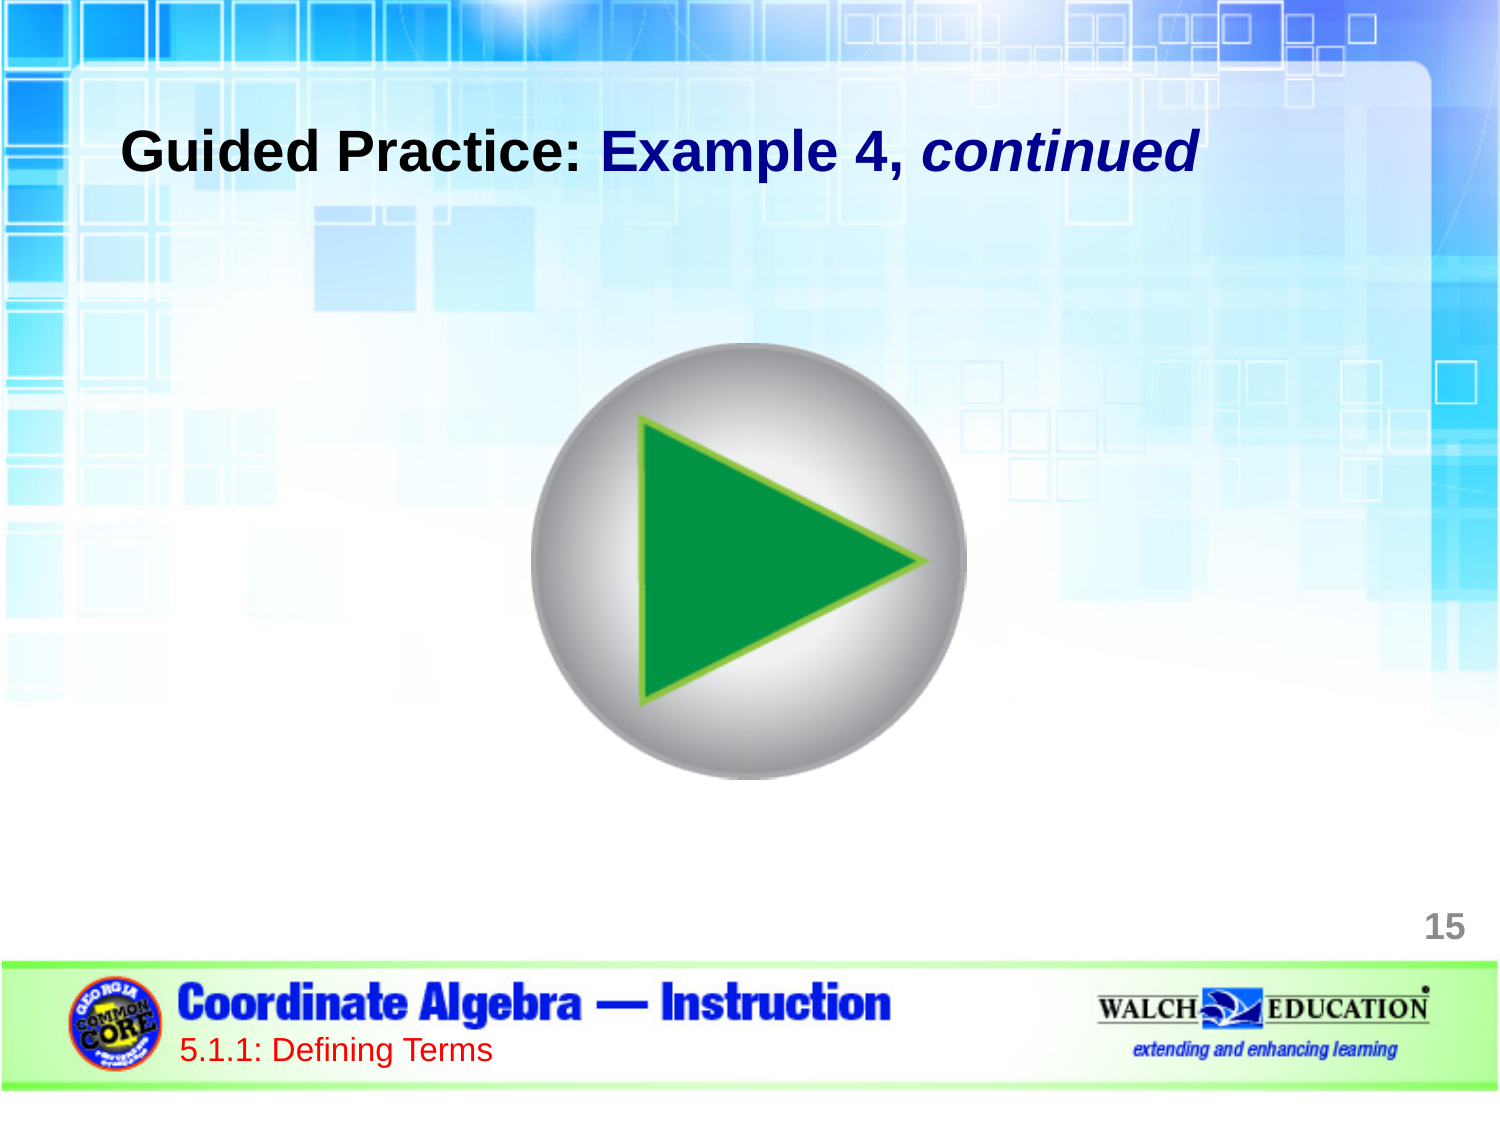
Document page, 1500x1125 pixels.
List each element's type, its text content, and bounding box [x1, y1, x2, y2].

subtitle Guided Practice: Example 4, continued [105, 105, 1394, 925]
slide_number 15 [1361, 901, 1481, 949]
list 5.1.1: Defining Terms [164, 1020, 1072, 1064]
picture [1, 0, 1500, 1091]
